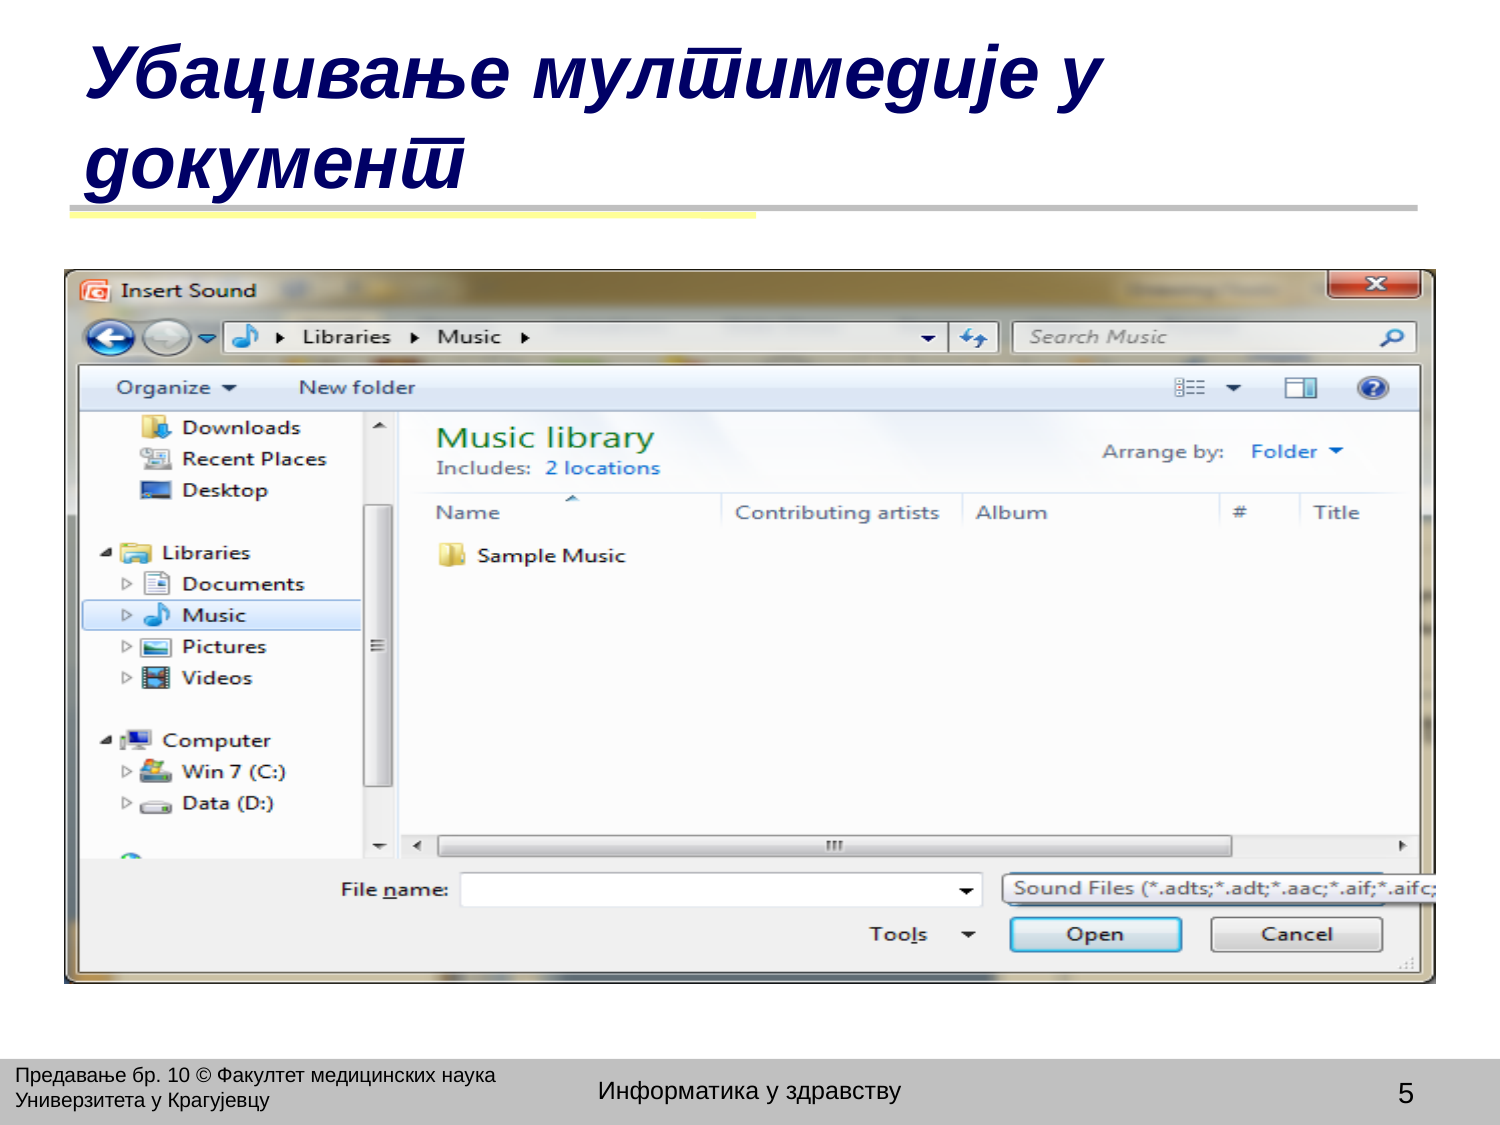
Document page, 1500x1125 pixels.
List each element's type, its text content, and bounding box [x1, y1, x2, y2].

title Убацивање мултимедије у документ [69, 19, 1426, 163]
picture [64, 269, 1436, 985]
title Убацивање мултимедије у документ [69, 164, 1426, 208]
footer Информатика у здравству [512, 1066, 988, 1125]
slide_number 5 [1079, 1066, 1430, 1125]
slide_number Предавање бр. 10 © Факултет медицинских наука Универзитета у Крагујевцу [0, 1053, 616, 1108]
